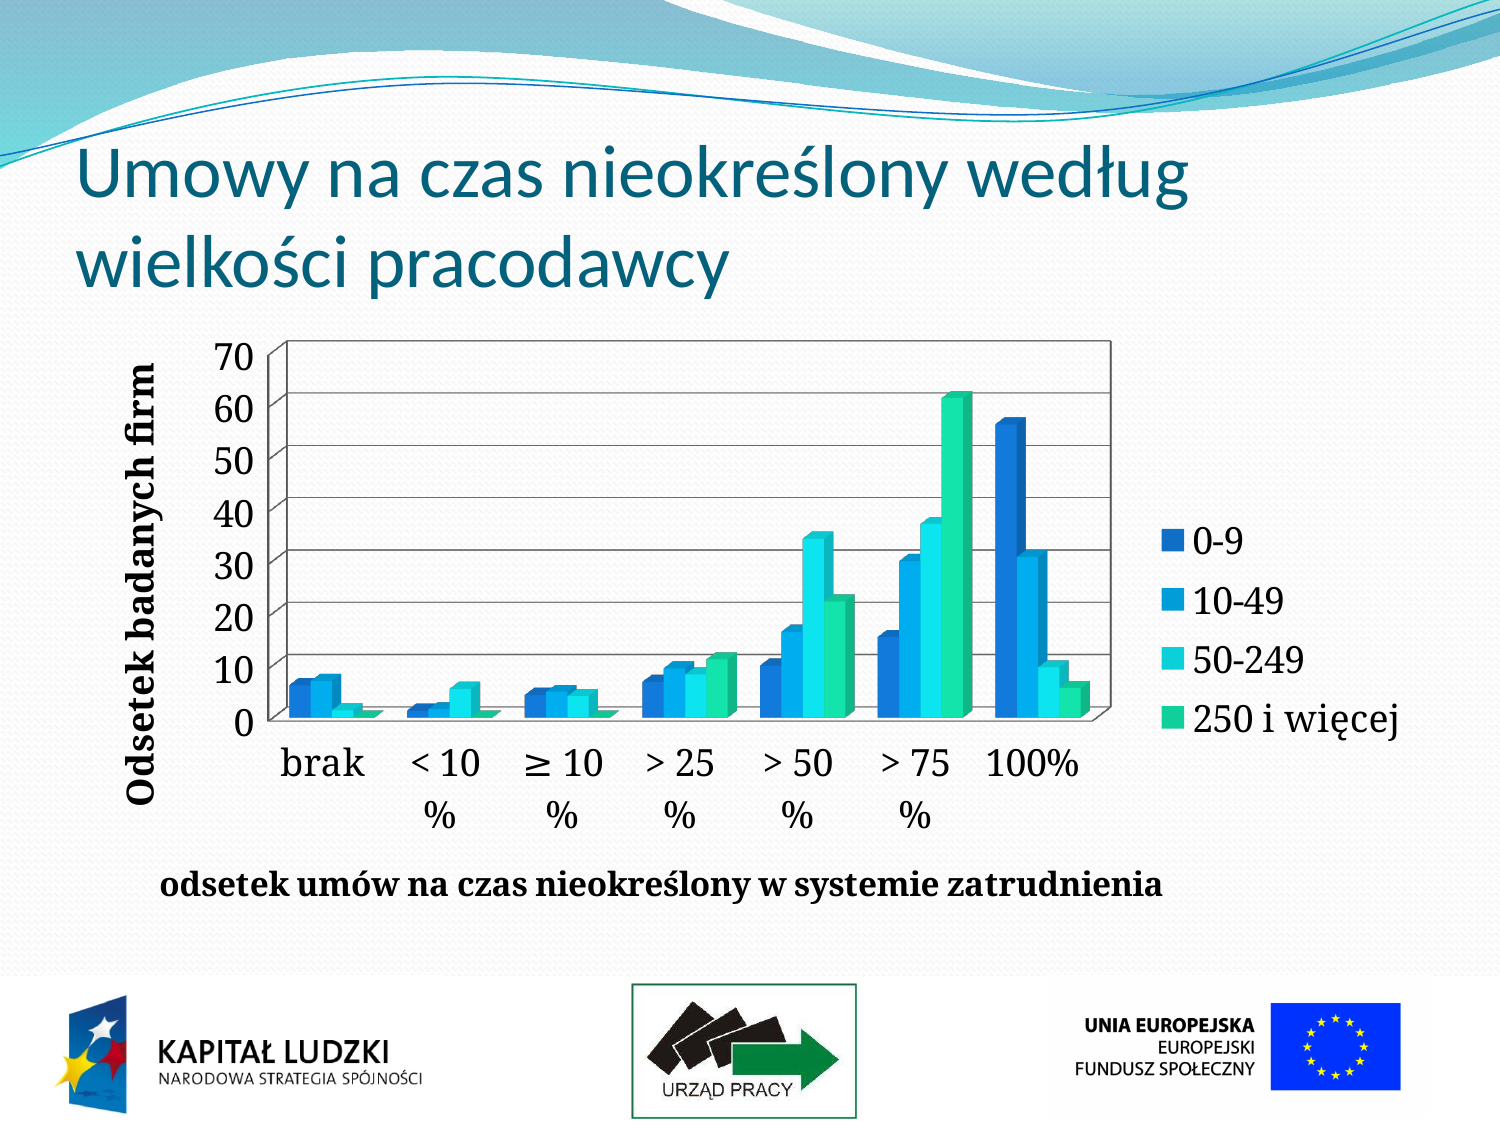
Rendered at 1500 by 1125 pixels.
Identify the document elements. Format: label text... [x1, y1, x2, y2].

picture [1045, 975, 1430, 1118]
picture [41, 975, 442, 1125]
picture [631, 983, 857, 1119]
title Umowy na czas nieokreślony według wielkości pracodawcy [75, 115, 1425, 303]
chart [74, 317, 1426, 941]
